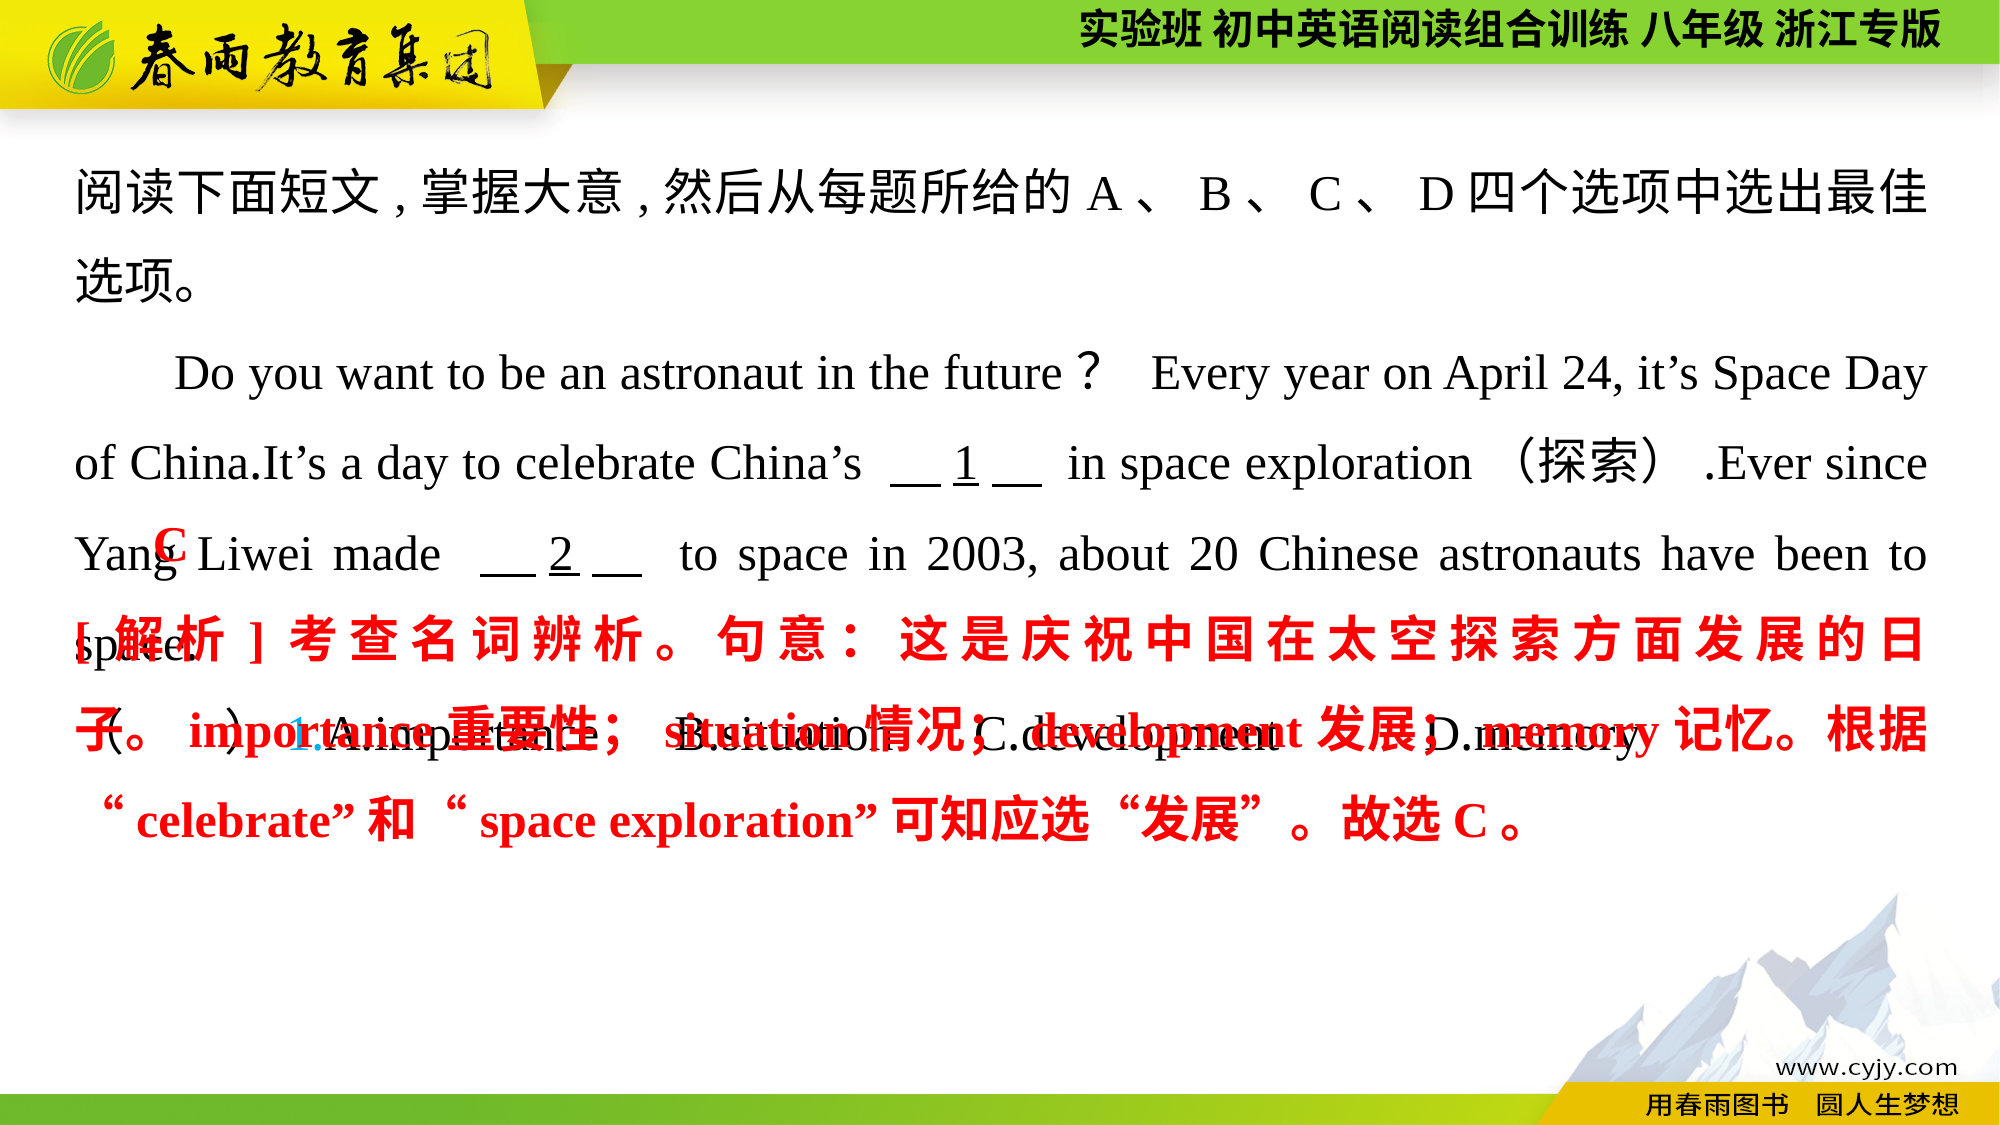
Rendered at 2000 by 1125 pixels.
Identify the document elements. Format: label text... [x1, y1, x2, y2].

picture [0, 0, 2000, 1125]
list 阅读下面短文,掌握大意,然后从每题所给的A、B、C、D四个选项中选出最佳选项。 Do you want to be an astronaut in the future？ Every year on April 24, it’s Space Day of China.It’s a day to celebrate China’s 1 in space exploration（探索）.Ever since Yang Liwei made 2 to space in 2003, about 20 Chinese astronauts have been to space. （ ）1.A.importance B.situation C.development D.memory [59, 122, 1944, 569]
text_box C [138, 503, 204, 579]
text_box [解析]考查名词辨析。句意：这是庆祝中国在太空探索方面发展的日子。importance重要性；situation情况；development发展；memory记忆。根据“celebrate”和“space exploration”可知应选“发展”。故选C。 [59, 569, 1944, 855]
